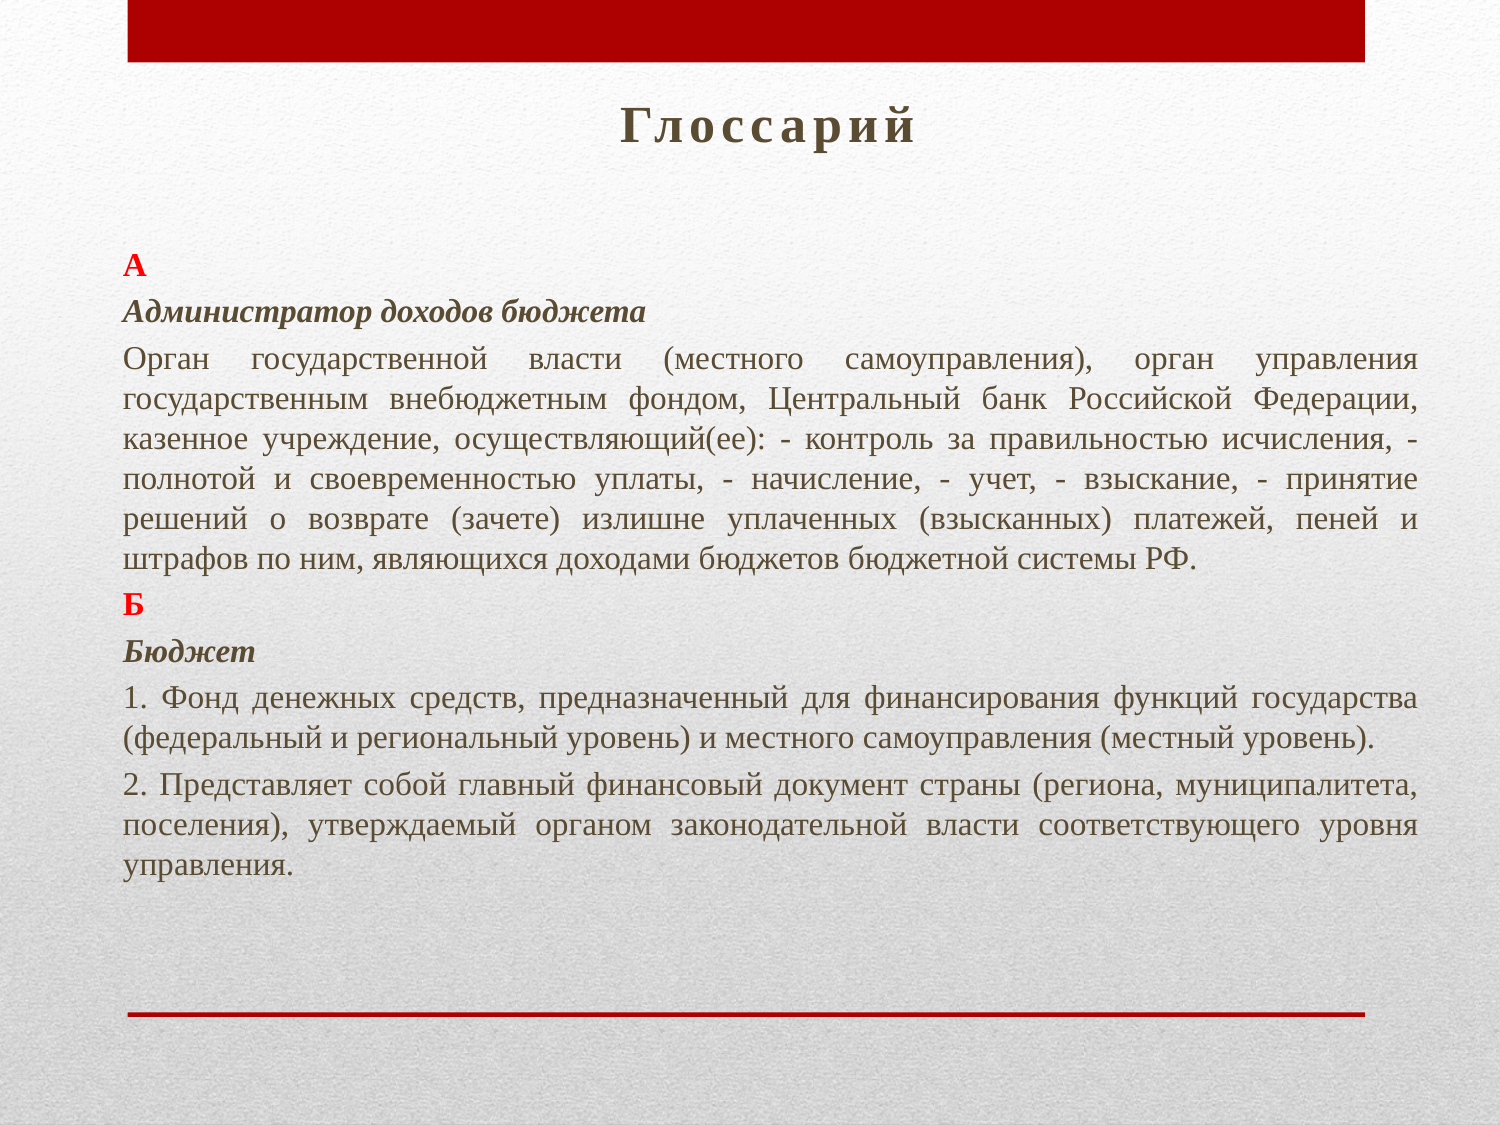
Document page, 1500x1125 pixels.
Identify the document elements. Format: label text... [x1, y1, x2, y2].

list А Администратор доходов бюджета Орган государственной власти (местного самоуправления), орган управления государственным внебюджетным фондом, Центральный банк Российской Федерации, казенное учреждение, осуществляющий(ее): - контроль за правильностью исчисления, - полнотой и своевременностью уплаты, - начисление, - учет, - взыскание, - принятие решений о возврате (зачете) излишне уплаченных (взысканных) платежей, пеней и штрафов по ним, являющихся доходами бюджетов бюджетной системы РФ. Б Бюджет 1. Фонд денежных средств, предназначенный для финансирования функций государства (федеральный и региональный уровень) и местного самоуправления (местный уровень). 2. Представляет собой главный финансовый документ страны (региона, муниципалитета, поселения), утверждаемый органом законодательной власти соответствующего уровня управления. [100, 149, 1436, 976]
title Глоссарий [112, 66, 1424, 149]
